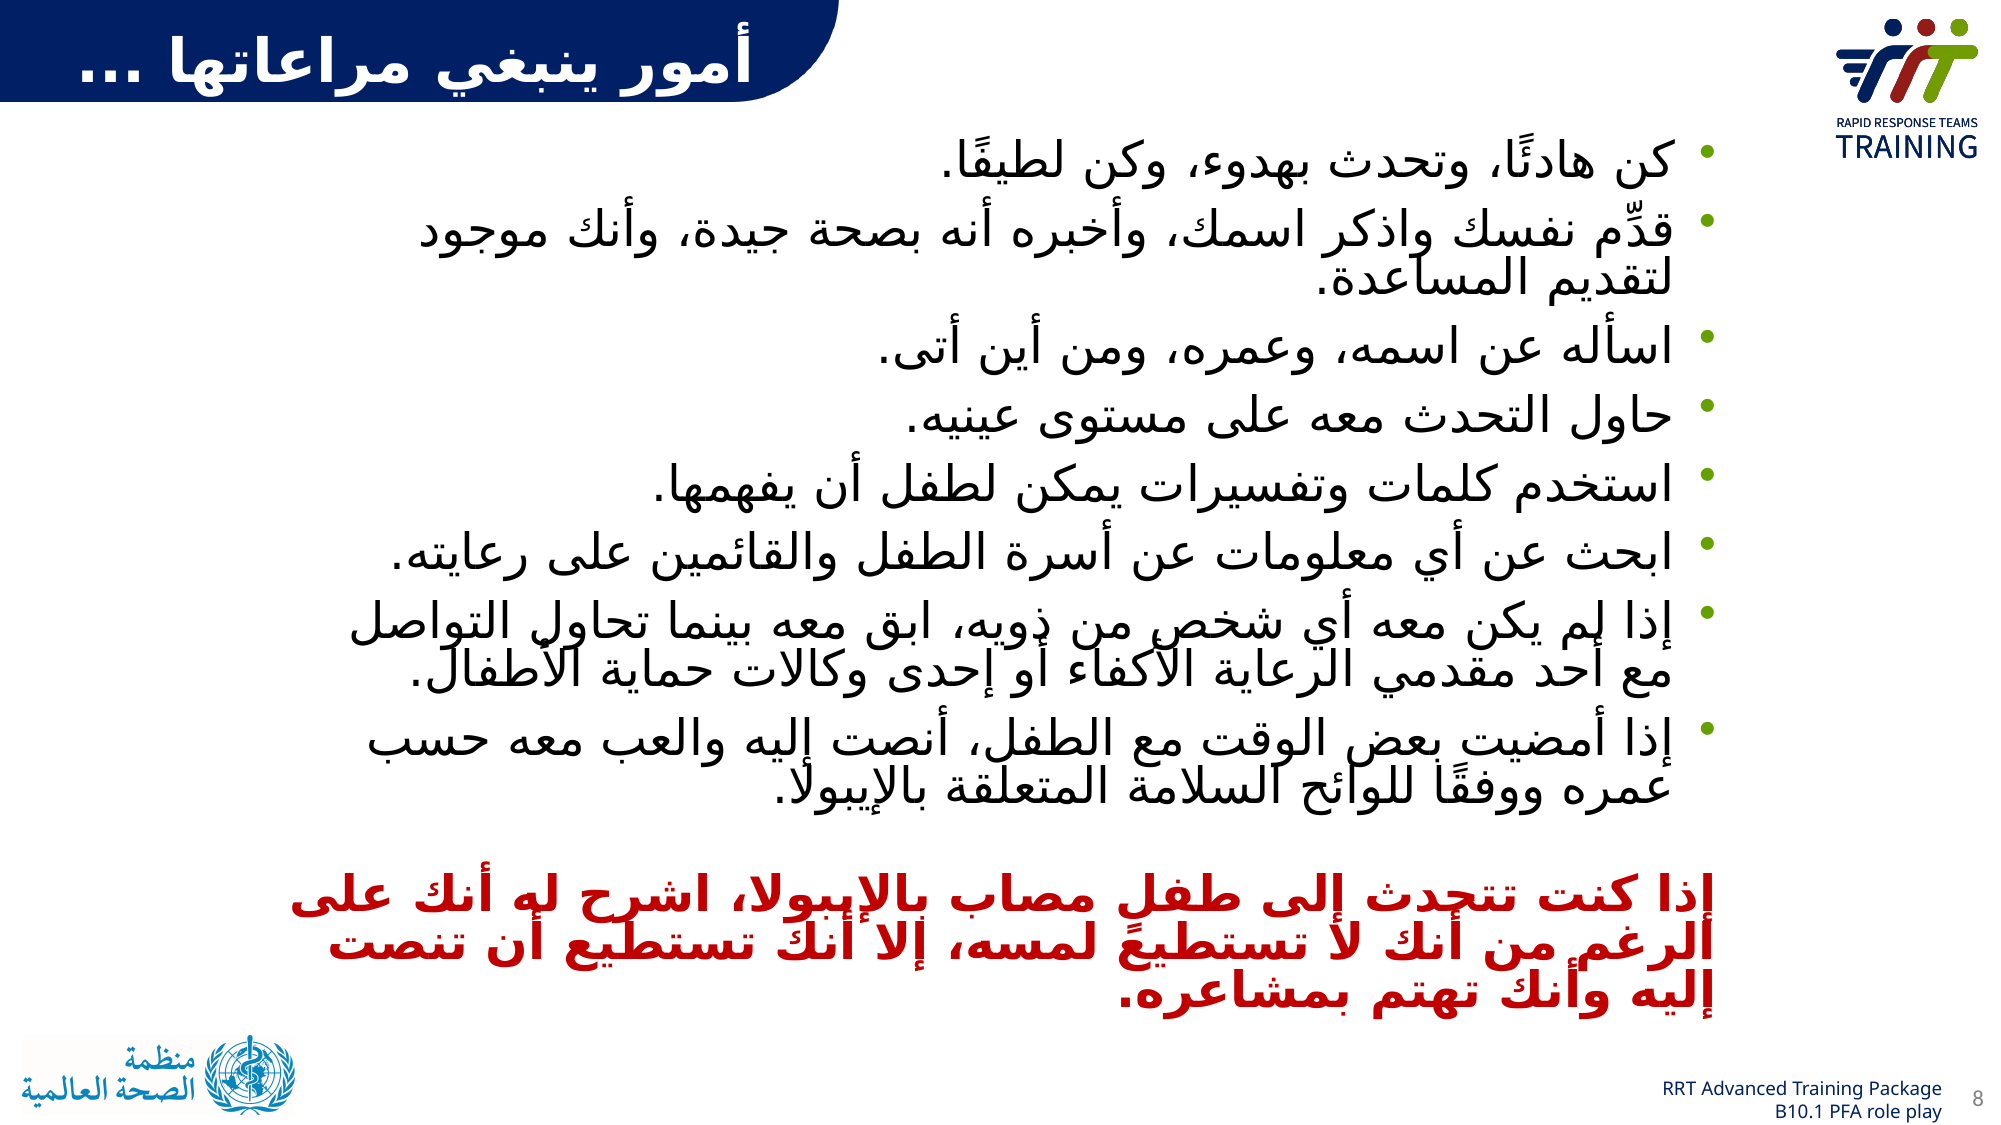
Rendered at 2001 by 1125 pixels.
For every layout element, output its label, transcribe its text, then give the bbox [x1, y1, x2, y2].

picture [22, 1035, 295, 1115]
text_box أمور ينبغي مراعاتها ... [22, 15, 762, 111]
list كن هادئًا، وتحدث بهدوء، وكن لطيفًا. قدِّم نفسك واذكر اسمك، وأخبره أنه بصحة جيدة، وأنك موجود لتقديم المساعدة. اسأله عن اسمه، وعمره، ومن أين أتى. حاول التحدث معه على مستوى عينيه. استخدم كلمات وتفسيرات يمكن لطفل أن يفهمها. ابحث عن أي معلومات عن أسرة الطفل والقائمين على رعايته. إذا لم يكن معه أي شخص من ذويه، ابق معه بينما تحاول التواصل مع أحد مقدمي الرعاية الأكفاء أو إحدى وكالات حماية الأطفال. إذا أمضيت بعض الوقت مع الطفل، أنصت إليه والعب معه حسب عمره ووفقًا للوائح السلامة المتعلقة بالإيبولا. إذا كنت تتحدث إلى طفلٍ مصاب بالإيبولا، اشرح له أنك على الرغم من أنك لا تستطيع لمسه، إلا أنك تستطيع أن تنصت إليه وأنك تهتم بمشاعره. [275, 131, 1725, 994]
picture [1835, 19, 1978, 167]
picture [0, 0, 839, 102]
picture [252, 1050, 258, 1059]
